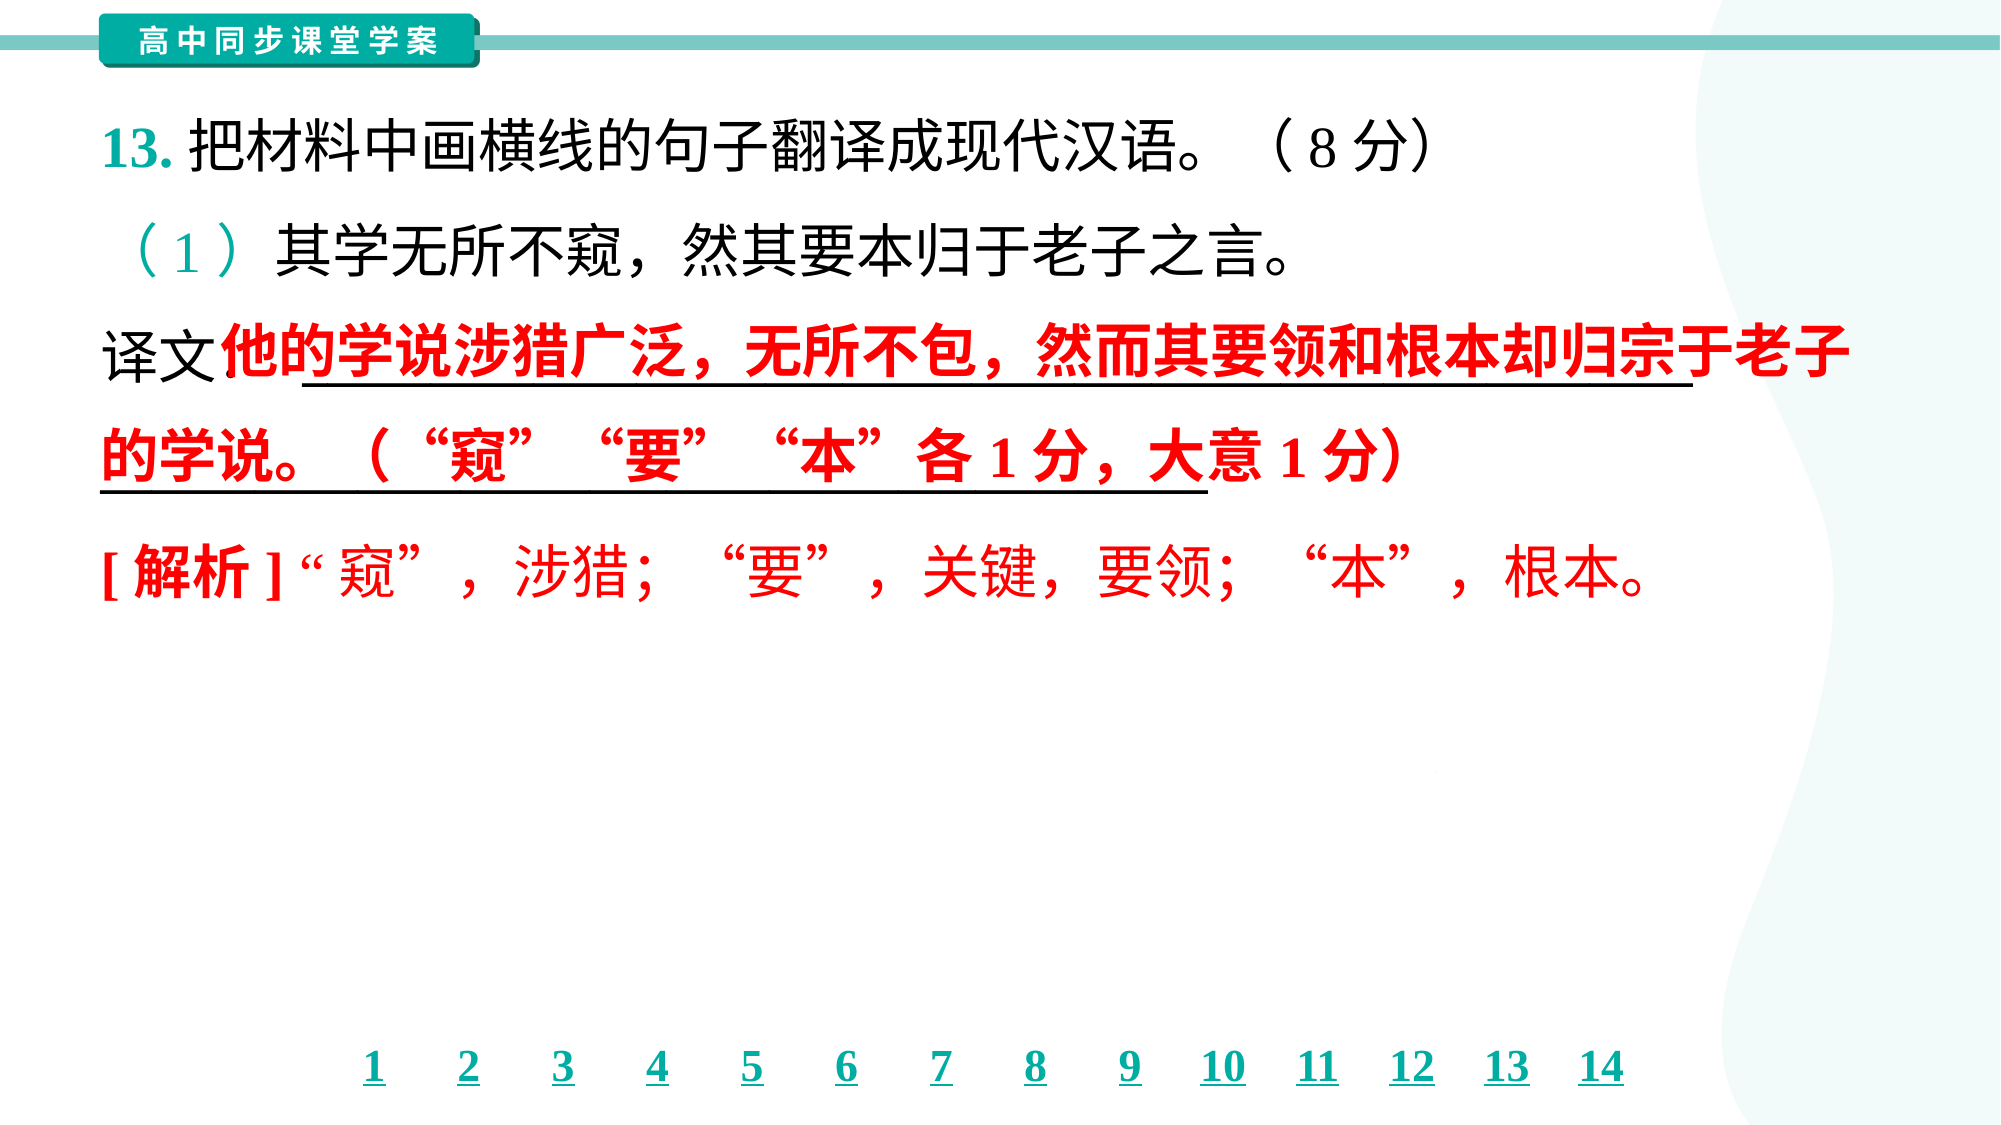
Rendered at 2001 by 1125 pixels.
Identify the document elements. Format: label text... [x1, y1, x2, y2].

text_box （1）其学无所不窥，然其要本归于老子之言。 译文： ______________________________________________________ ___________________________________________ [100, 490, 1899, 497]
picture [0, 0, 2000, 1125]
text_box 13.把材料中画横线的句子翻译成现代汉语。（8分） [100, 76, 1899, 177]
text_box 他的学说涉猎广泛，无所不包，然而其要领和根本却归宗于老子的学说。（“窥”“要”“本”各1分，大意1分） [100, 279, 1899, 490]
text_box [解析] “窥”，涉猎；“要”，关键，要领；“本”，根本。 [100, 503, 1899, 606]
text_box （1）其学无所不窥，然其要本归于老子之言。 译文： ______________________________________________________ ___________________________________________ [100, 177, 1899, 279]
